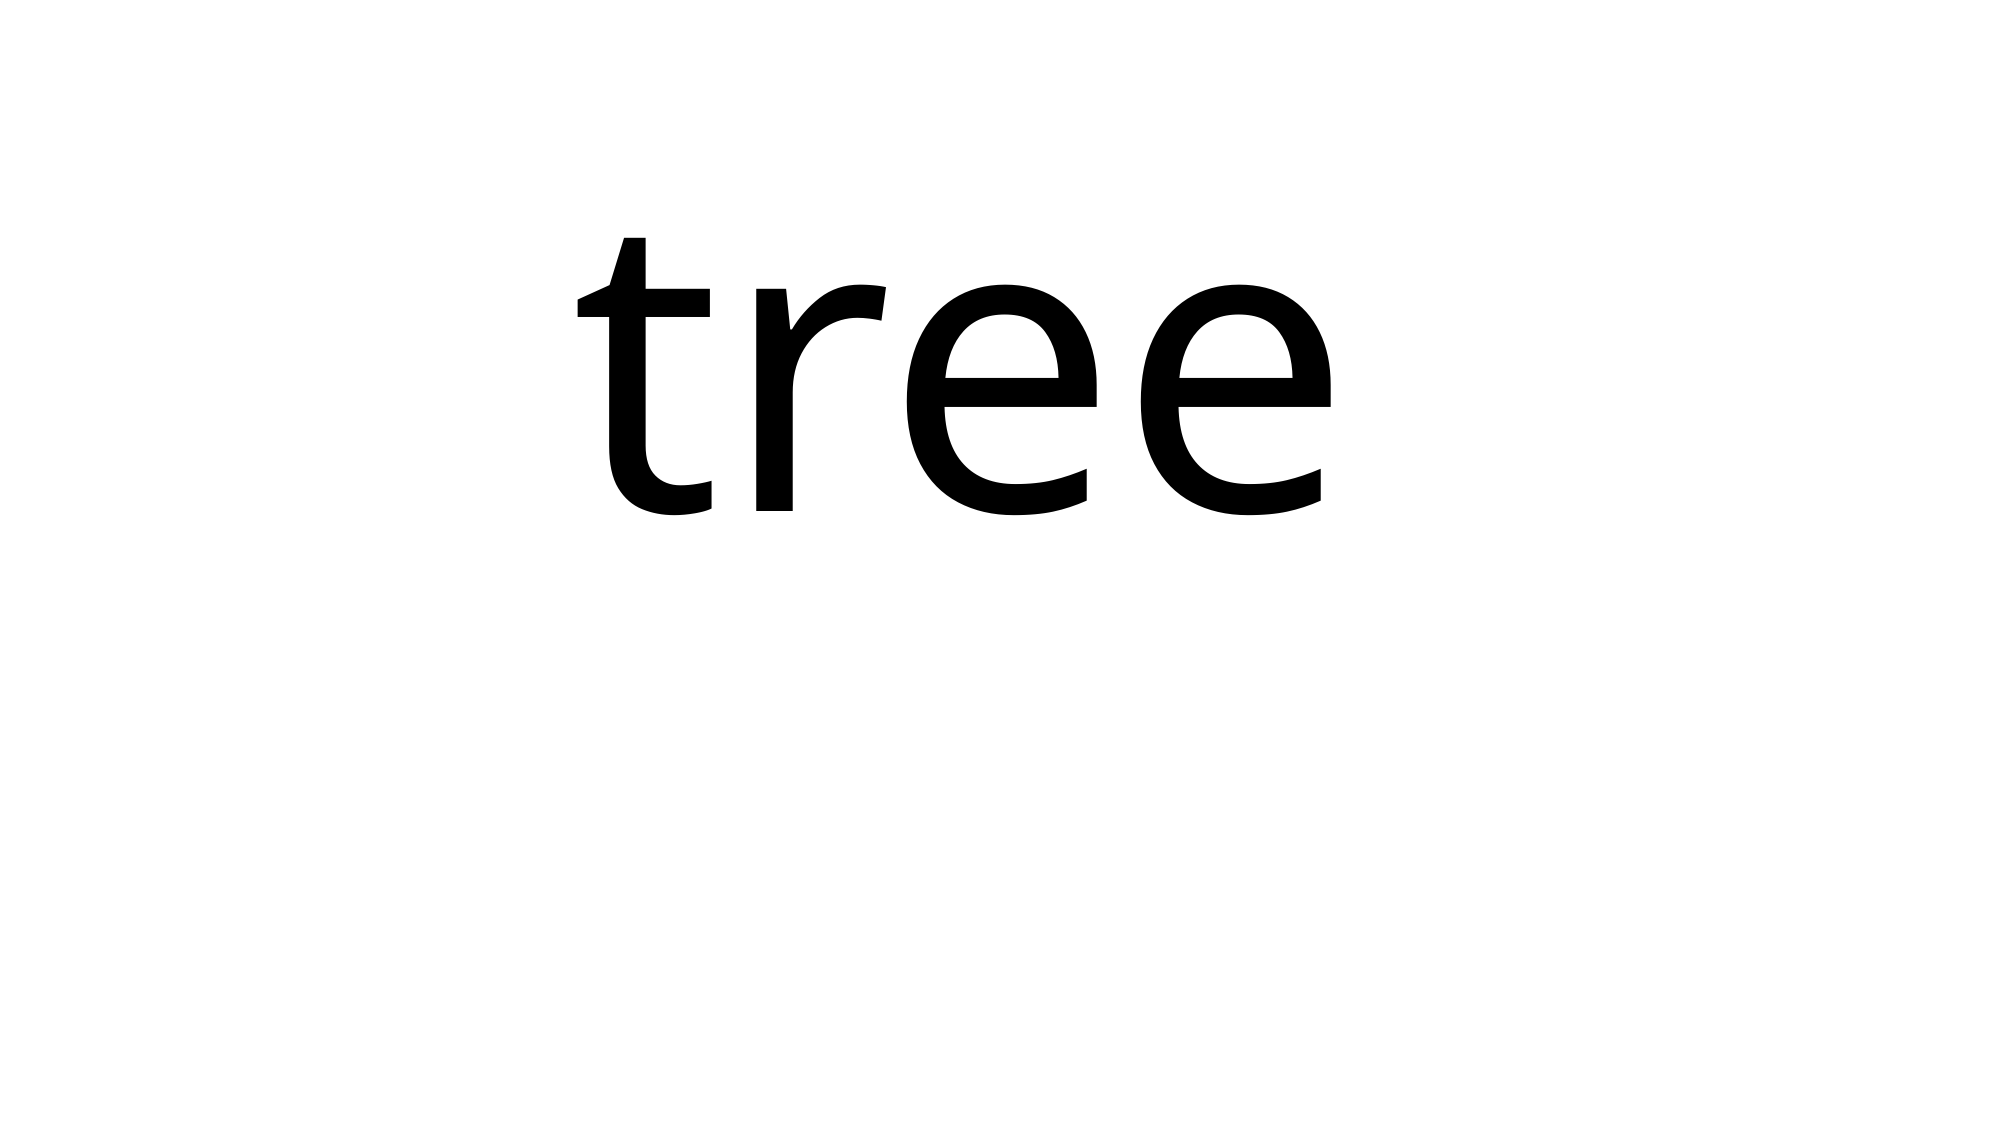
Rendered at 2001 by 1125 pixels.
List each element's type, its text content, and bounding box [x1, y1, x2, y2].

text_box tree [95, 89, 1829, 603]
